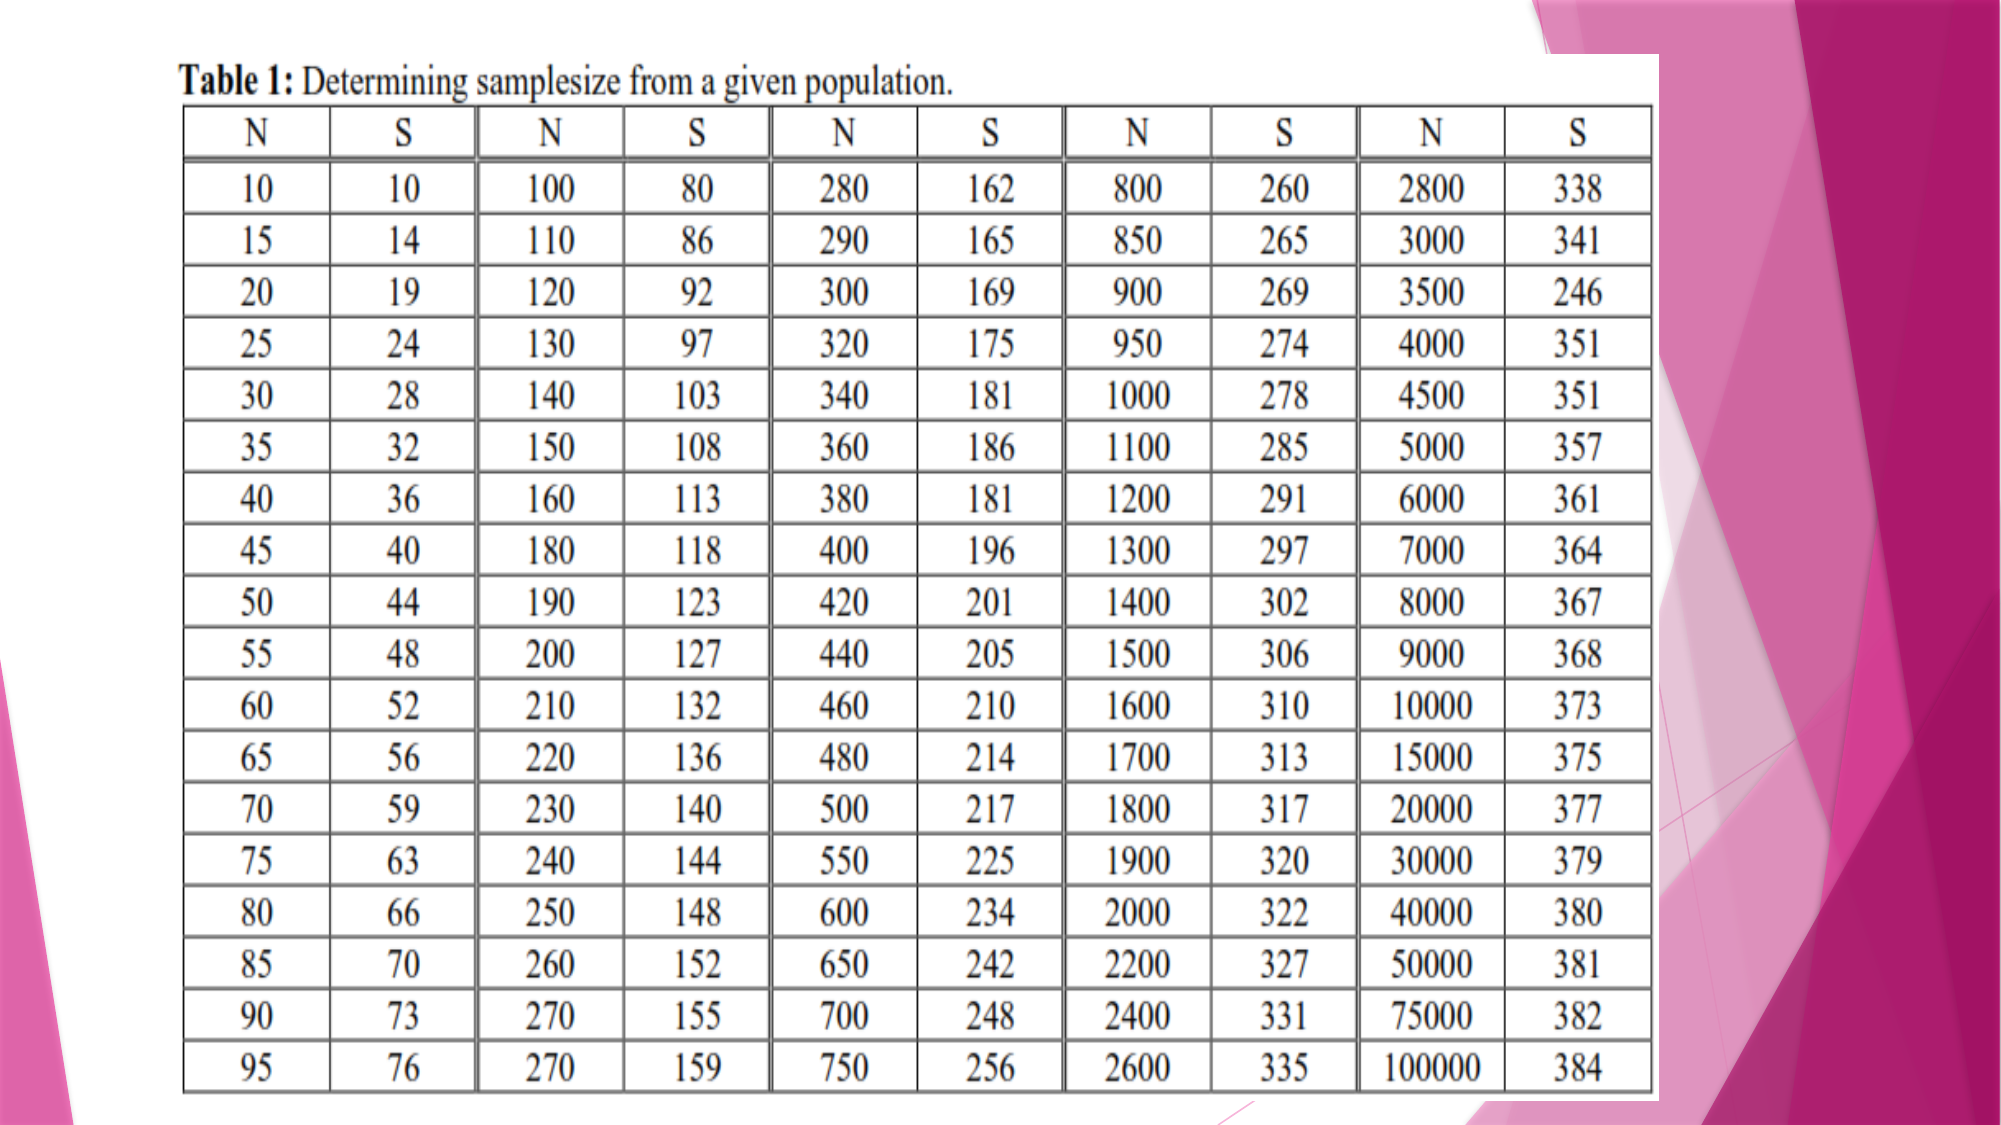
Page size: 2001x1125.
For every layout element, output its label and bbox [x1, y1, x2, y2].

picture [159, 54, 1659, 1102]
